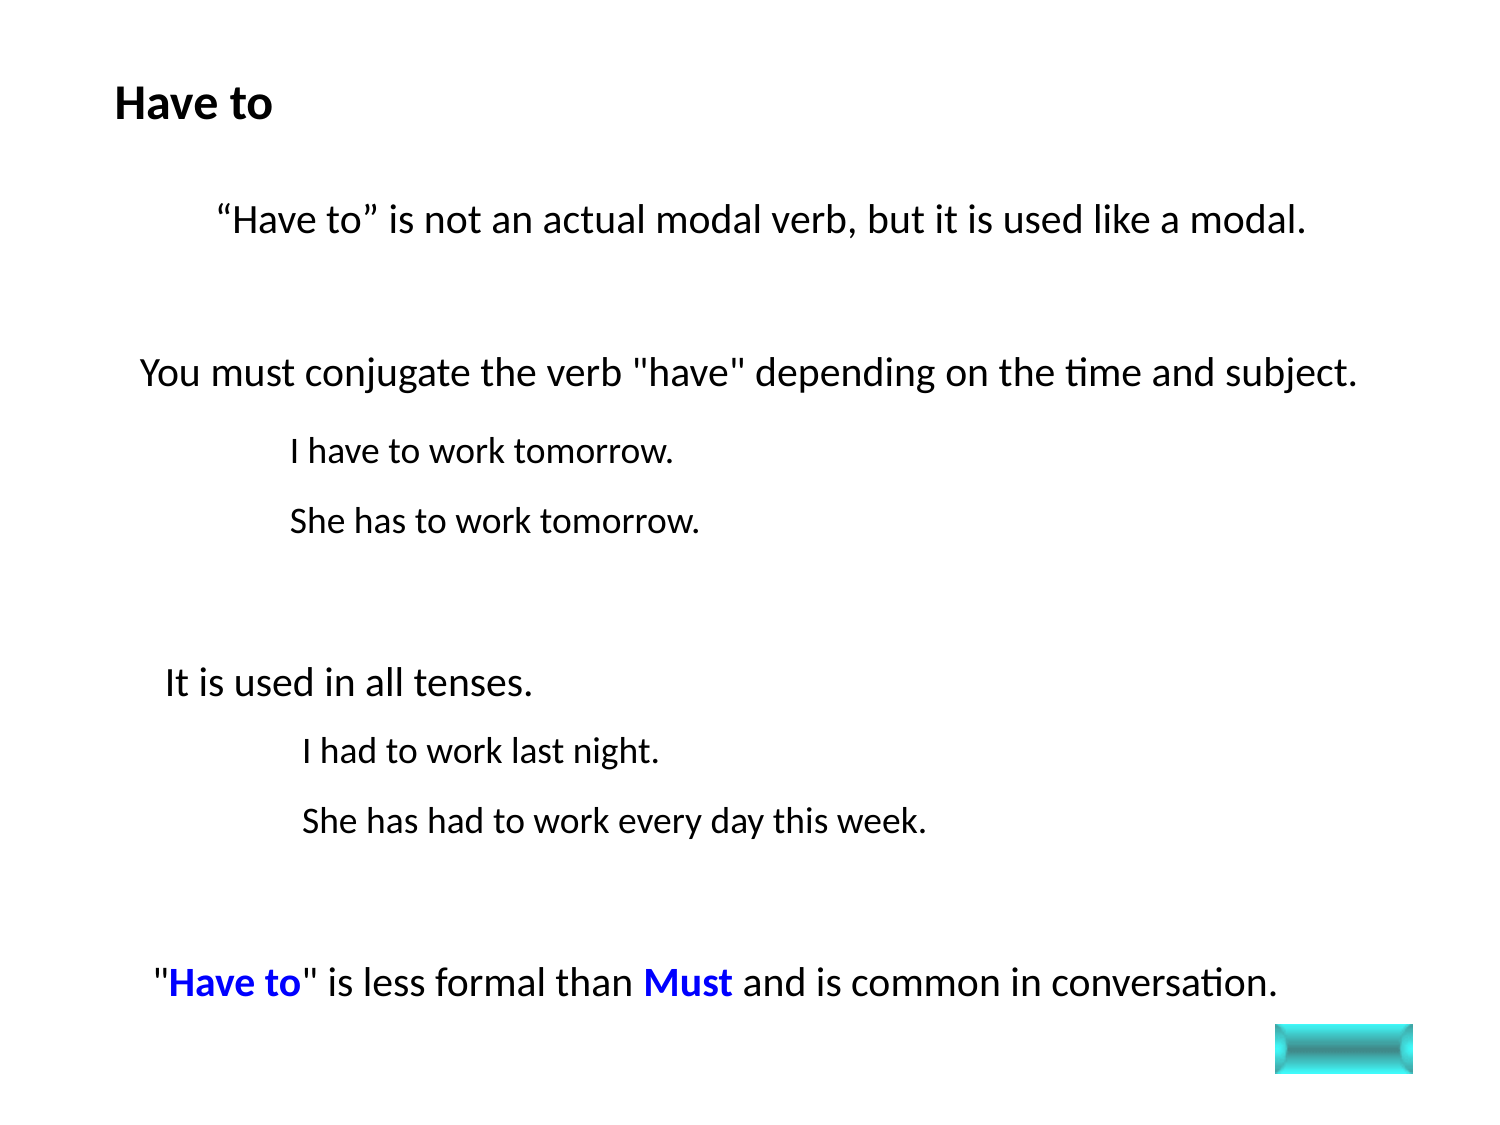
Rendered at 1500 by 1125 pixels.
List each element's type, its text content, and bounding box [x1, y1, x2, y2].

text_box I have to work tomorrow. She has to work tomorrow. [274, 418, 738, 549]
text_box "Have to" is less formal than Must and is common in conversation. [137, 946, 1300, 1012]
text_box It is used in all tenses. [149, 646, 688, 712]
picture [1274, 1024, 1413, 1074]
text_box “Have to” is not an actual modal verb, but it is used like a modal. [200, 184, 1363, 250]
text_box Have to [99, 62, 313, 138]
text_box You must conjugate the verb "have" depending on the time and subject. [124, 337, 1400, 403]
text_box I had to work last night. She has had to work every day this week. [287, 718, 963, 849]
